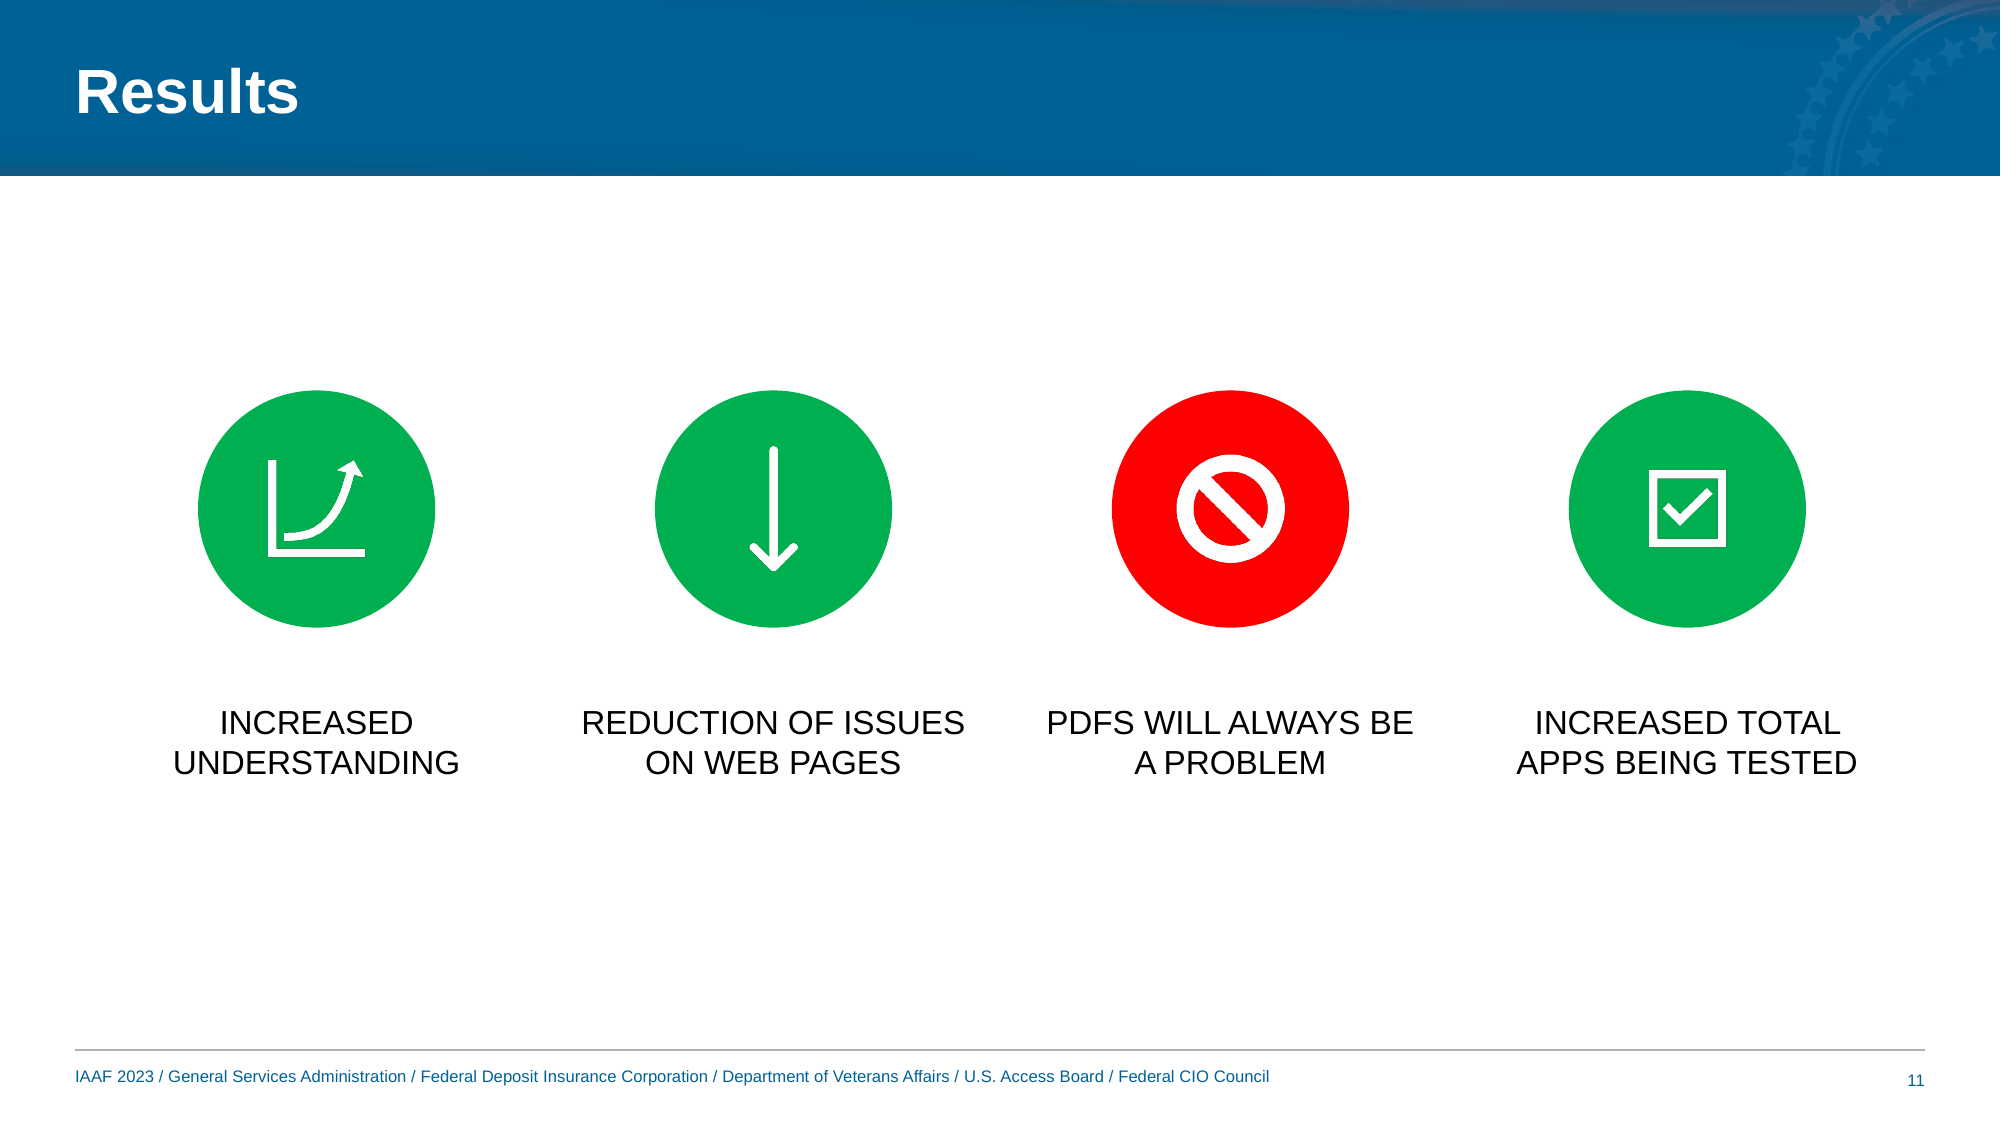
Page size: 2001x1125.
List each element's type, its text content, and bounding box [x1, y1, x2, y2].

picture [0, 0, 2000, 176]
title Results [75, 52, 1800, 128]
slide_number 11 [1880, 1065, 1925, 1095]
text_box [105, 260, 1899, 950]
picture [0, 168, 666, 176]
